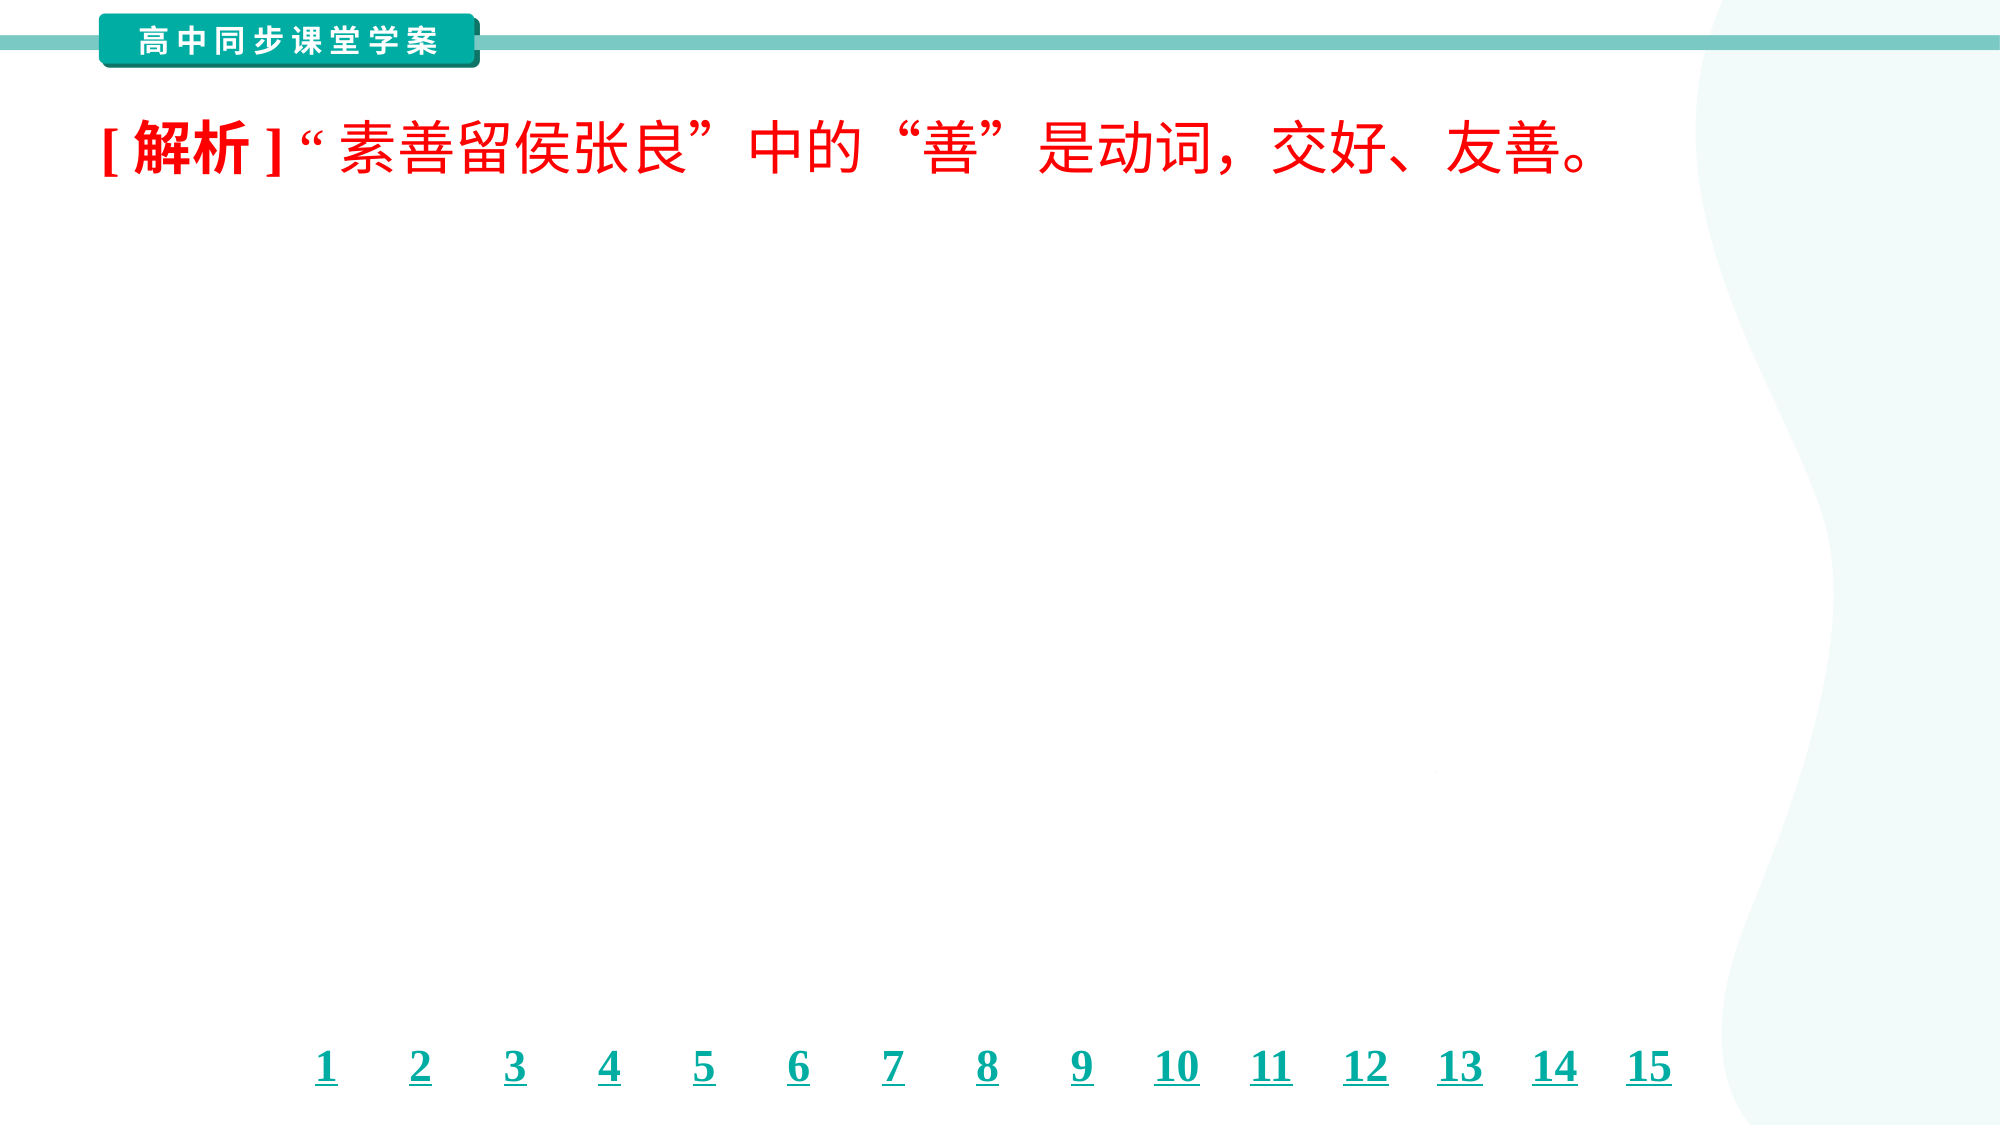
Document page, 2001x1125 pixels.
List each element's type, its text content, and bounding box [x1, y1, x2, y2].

picture [0, 0, 2000, 1125]
text_box [解析] “素善留侯张良”中的“善”是动词，交好、友善。 [100, 76, 1899, 170]
